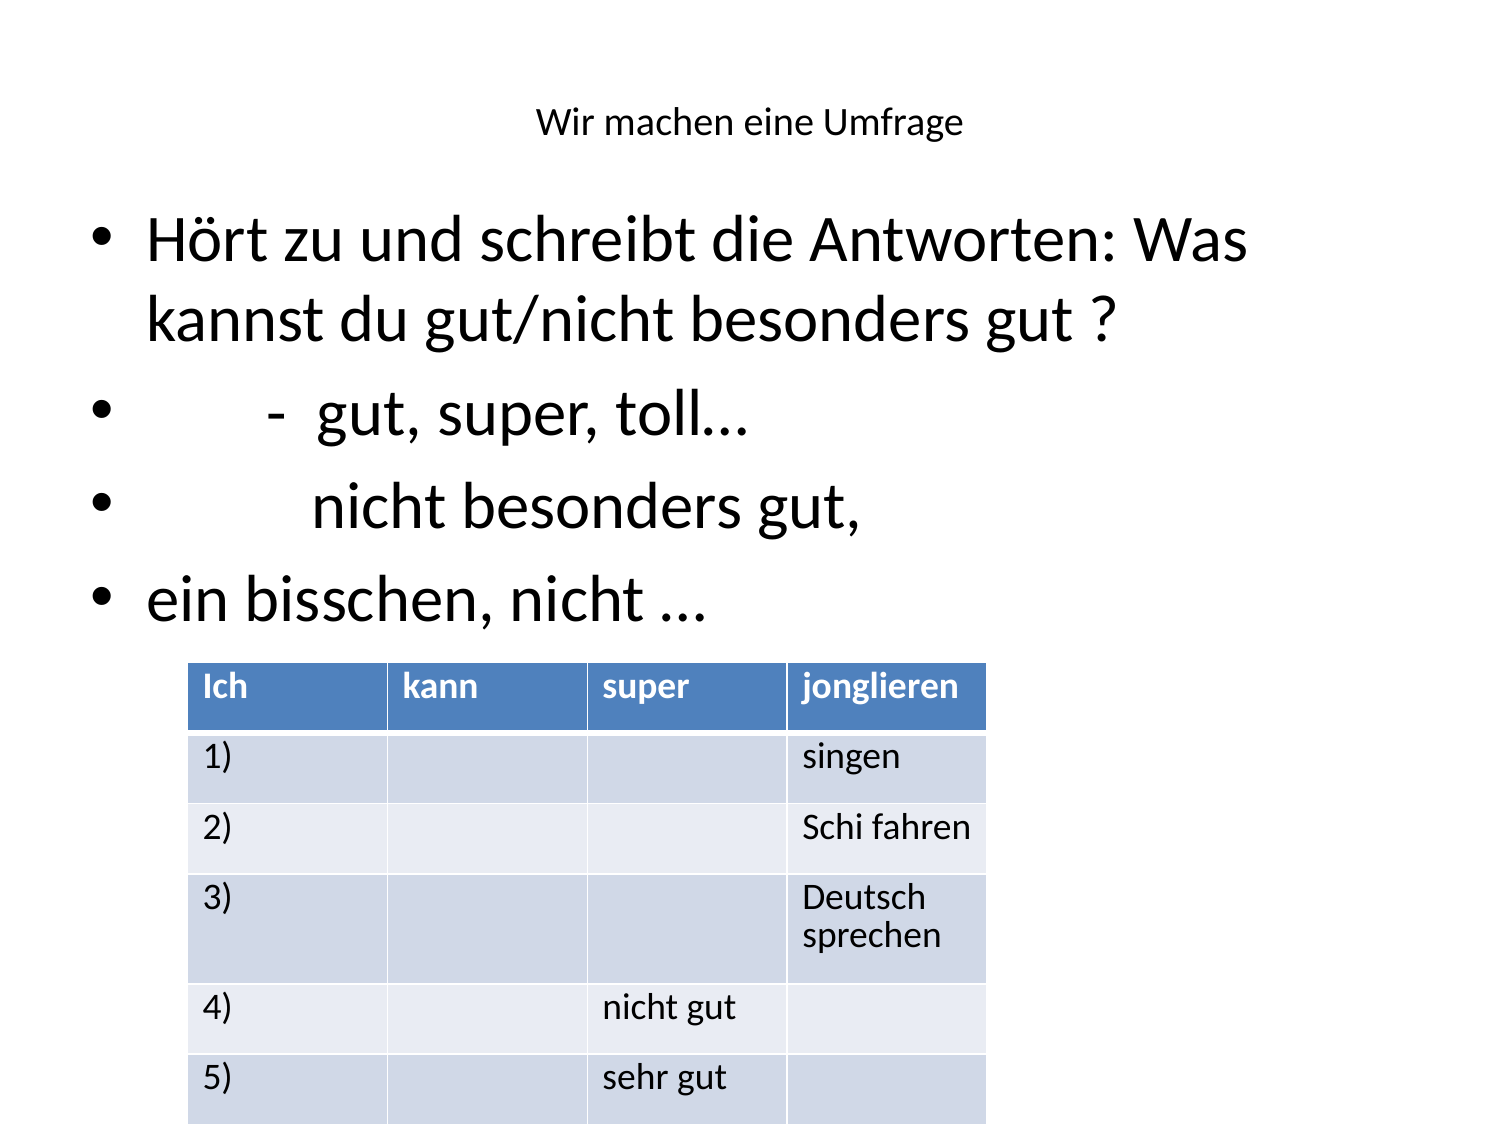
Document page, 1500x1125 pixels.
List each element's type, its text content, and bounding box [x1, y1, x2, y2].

table_cell singen [788, 736, 986, 803]
table_cell 3) [188, 875, 387, 983]
table_cell [388, 985, 587, 1053]
table_cell nicht gut [588, 985, 786, 1053]
table_cell [588, 875, 786, 983]
table_cell [388, 804, 587, 873]
table_header super [588, 663, 786, 730]
table_cell 5) [188, 1055, 387, 1124]
table_header kann [388, 663, 587, 730]
table_cell 1) [188, 736, 387, 803]
table_cell 4) [188, 985, 387, 1053]
table_cell [788, 985, 986, 1053]
table_header jonglieren [788, 663, 986, 730]
list Hört zu und schreibt die Antworten: Was kannst du gut/nicht besonders gut ? - gut, super, toll… nicht besonders gut, ein bisschen, nicht … [75, 187, 1425, 1005]
table_header Ich [188, 663, 387, 730]
table_cell sehr gut [588, 1055, 786, 1124]
table_cell [788, 1055, 986, 1124]
table_cell 2) [188, 804, 387, 873]
table_cell [588, 736, 786, 803]
table_cell [388, 1055, 587, 1124]
table_cell [388, 736, 587, 803]
table_cell [388, 875, 587, 983]
title Wir machen eine Umfrage [75, 87, 1425, 187]
table_cell Deutsch sprechen [788, 875, 986, 983]
table_cell [588, 804, 786, 873]
table_cell Schi fahren [788, 804, 986, 873]
